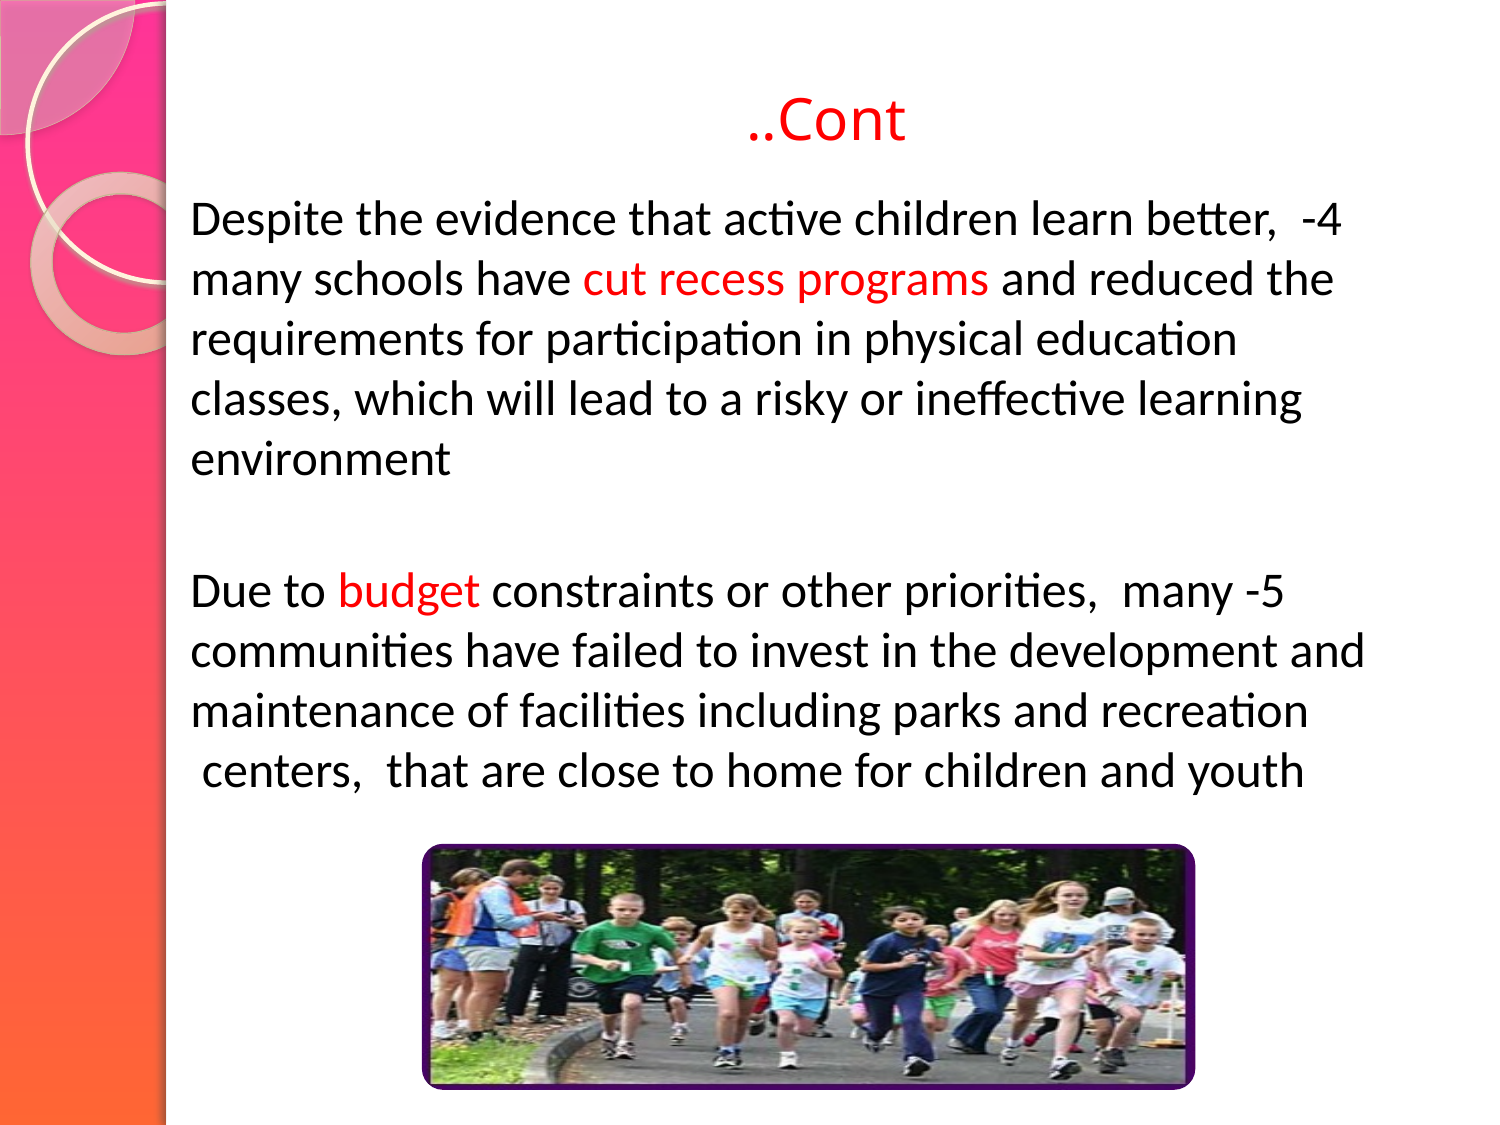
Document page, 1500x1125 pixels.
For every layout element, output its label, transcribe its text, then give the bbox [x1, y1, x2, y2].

list 4- Despite the evidence that active children learn better, many schools have cut recess programs and reduced the requirements for participation in physical education classes, which will lead to a risky or ineffective learning environment 5- Due to budget constraints or other priorities, many communities have failed to invest in the development and maintenance of facilities including parks and recreation centers, that are close to home for children and youth [175, 105, 1466, 920]
picture [421, 843, 1196, 1091]
title Cont.. [210, 35, 1441, 200]
